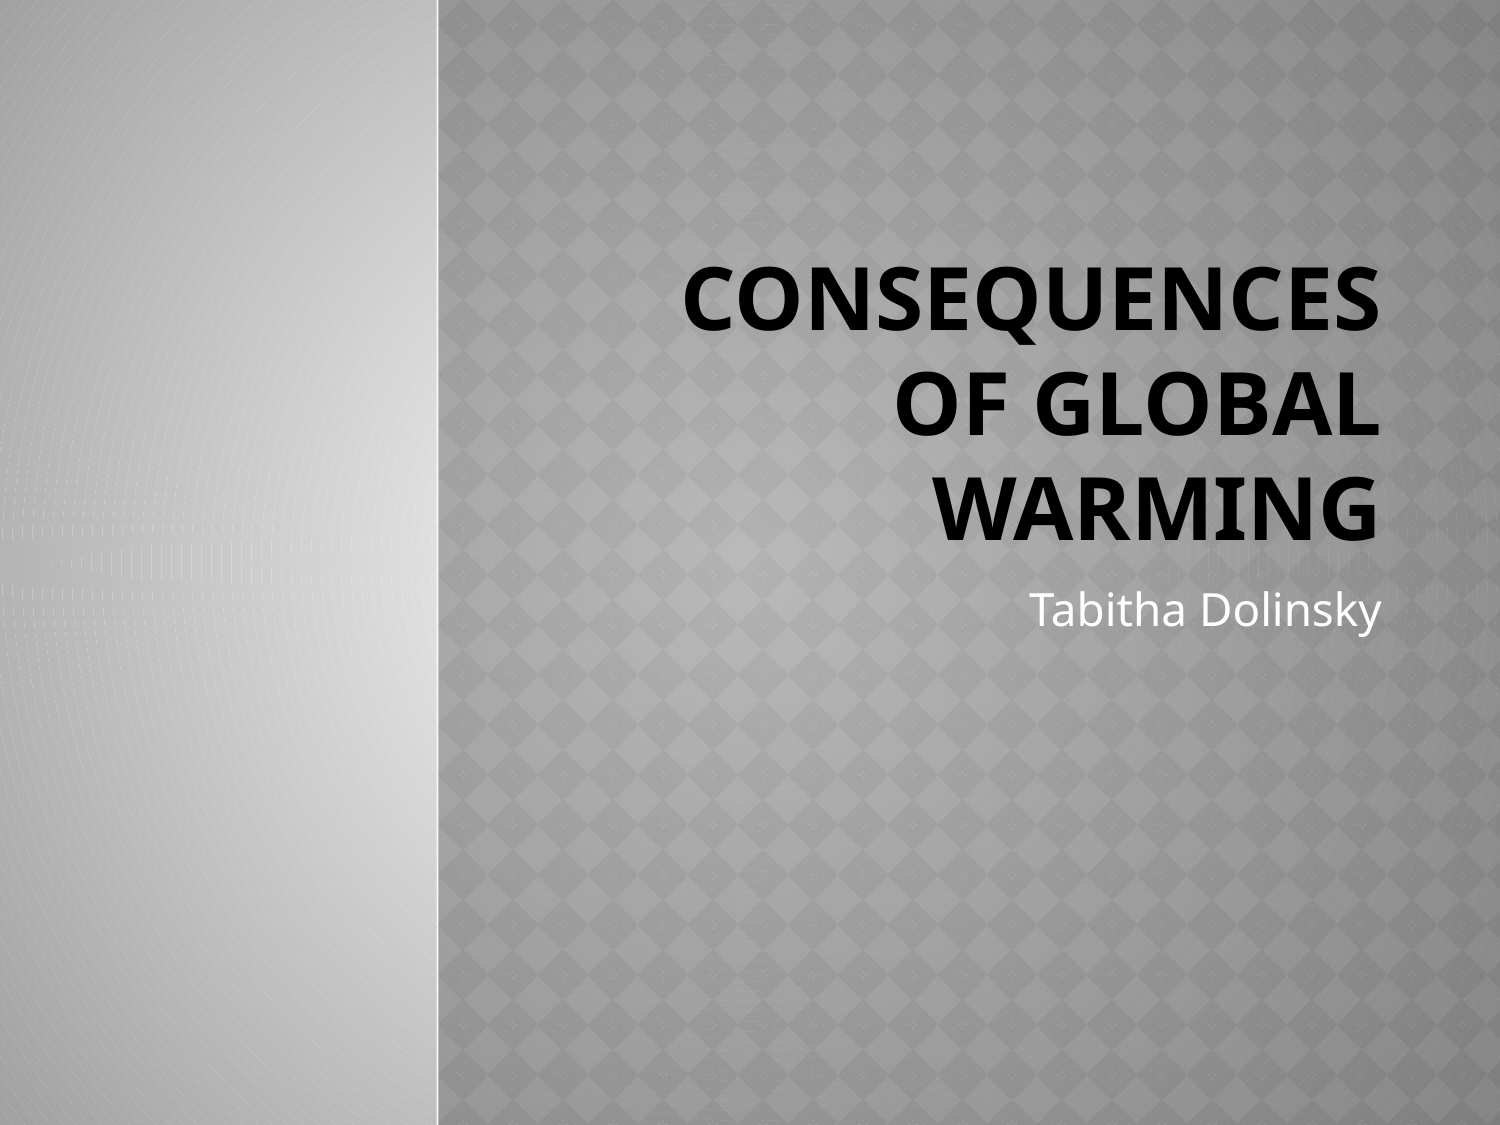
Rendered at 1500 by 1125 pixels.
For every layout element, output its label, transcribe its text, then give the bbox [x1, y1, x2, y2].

title Consequences of Global Warming [552, 87, 1390, 558]
subtitle Tabitha Dolinsky [550, 580, 1390, 762]
